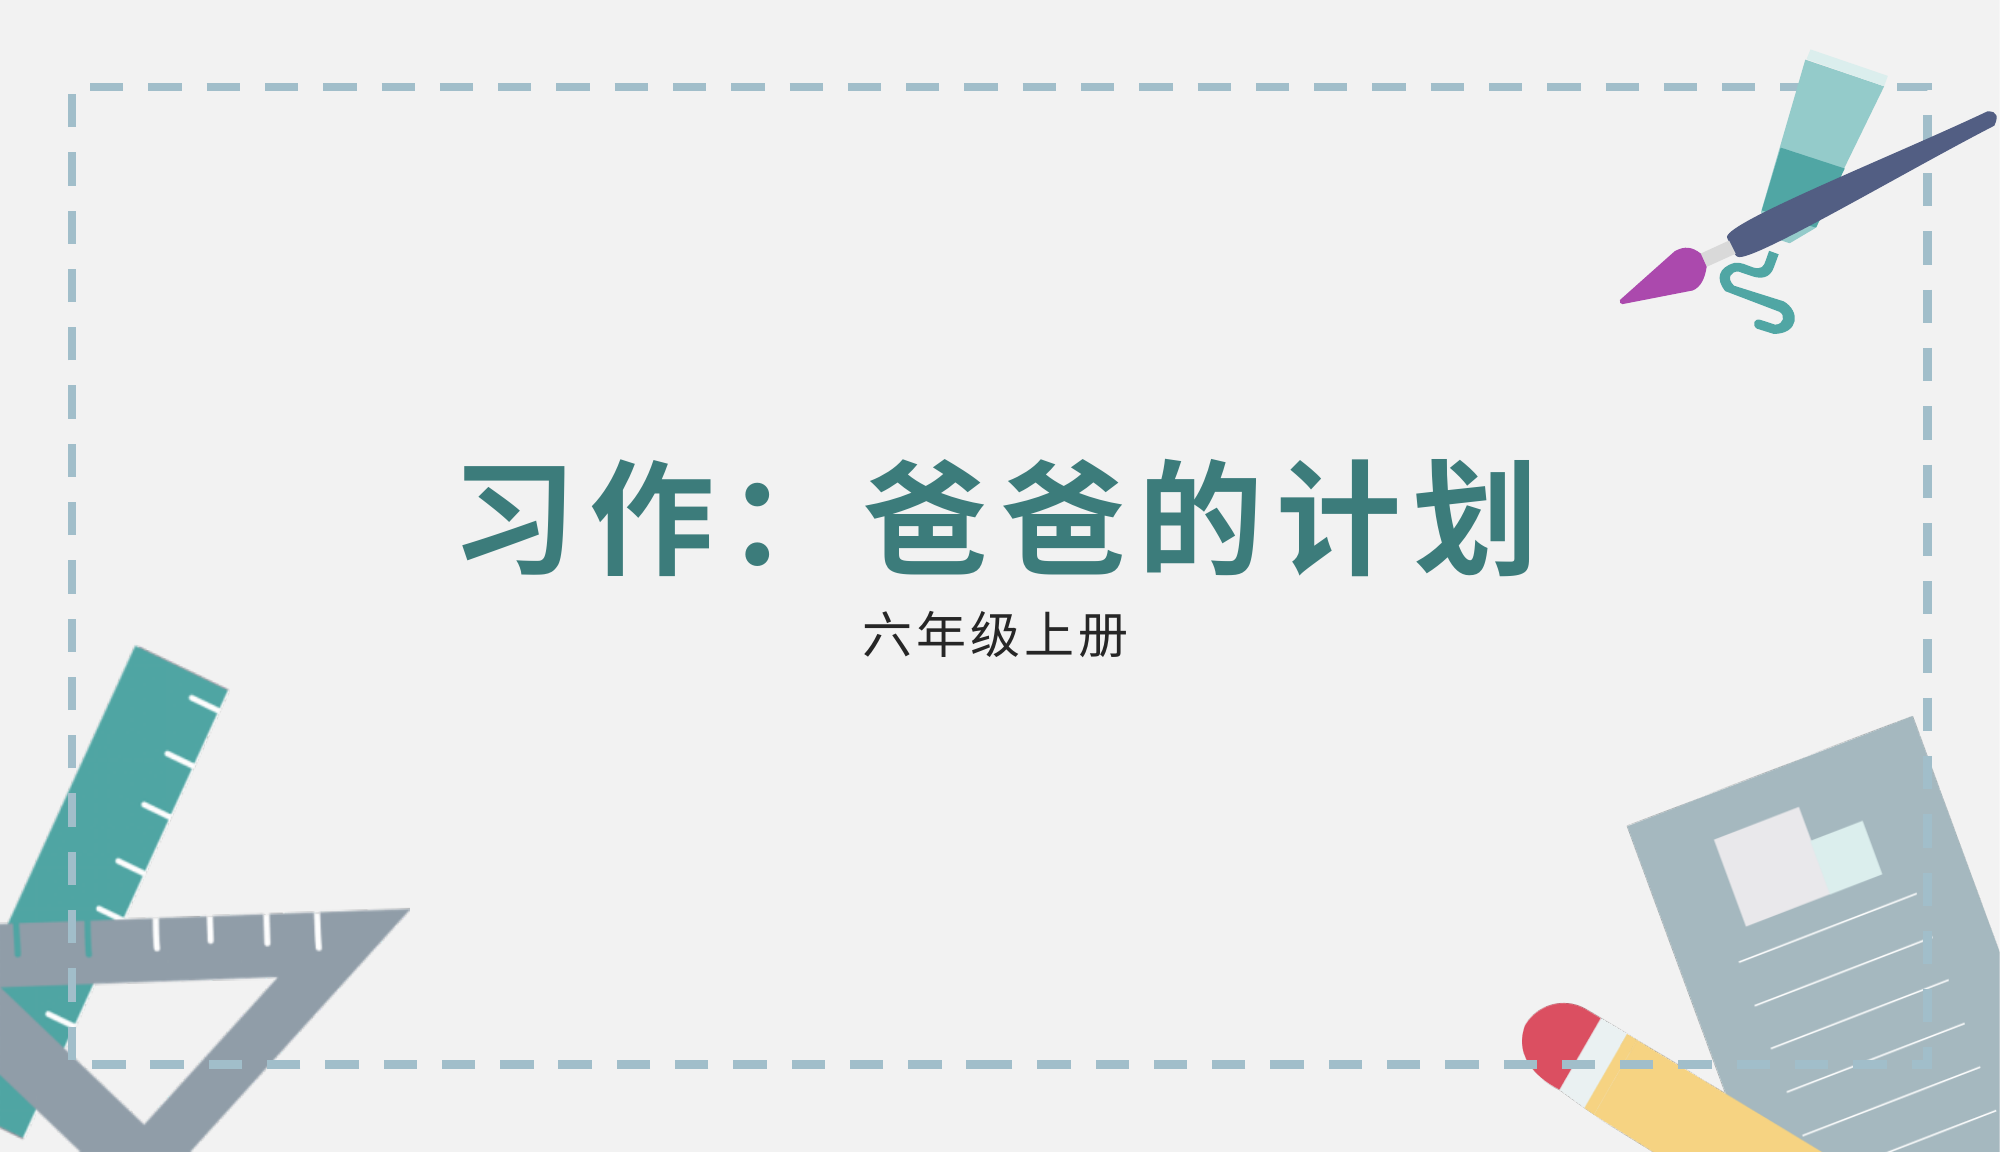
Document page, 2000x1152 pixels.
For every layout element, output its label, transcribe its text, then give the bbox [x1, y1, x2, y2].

picture [1521, 715, 2000, 1152]
text_box 六年级上册 [375, 603, 1616, 799]
text_box 习作：爸爸的计划 [375, 362, 1616, 591]
picture [0, 625, 410, 1152]
